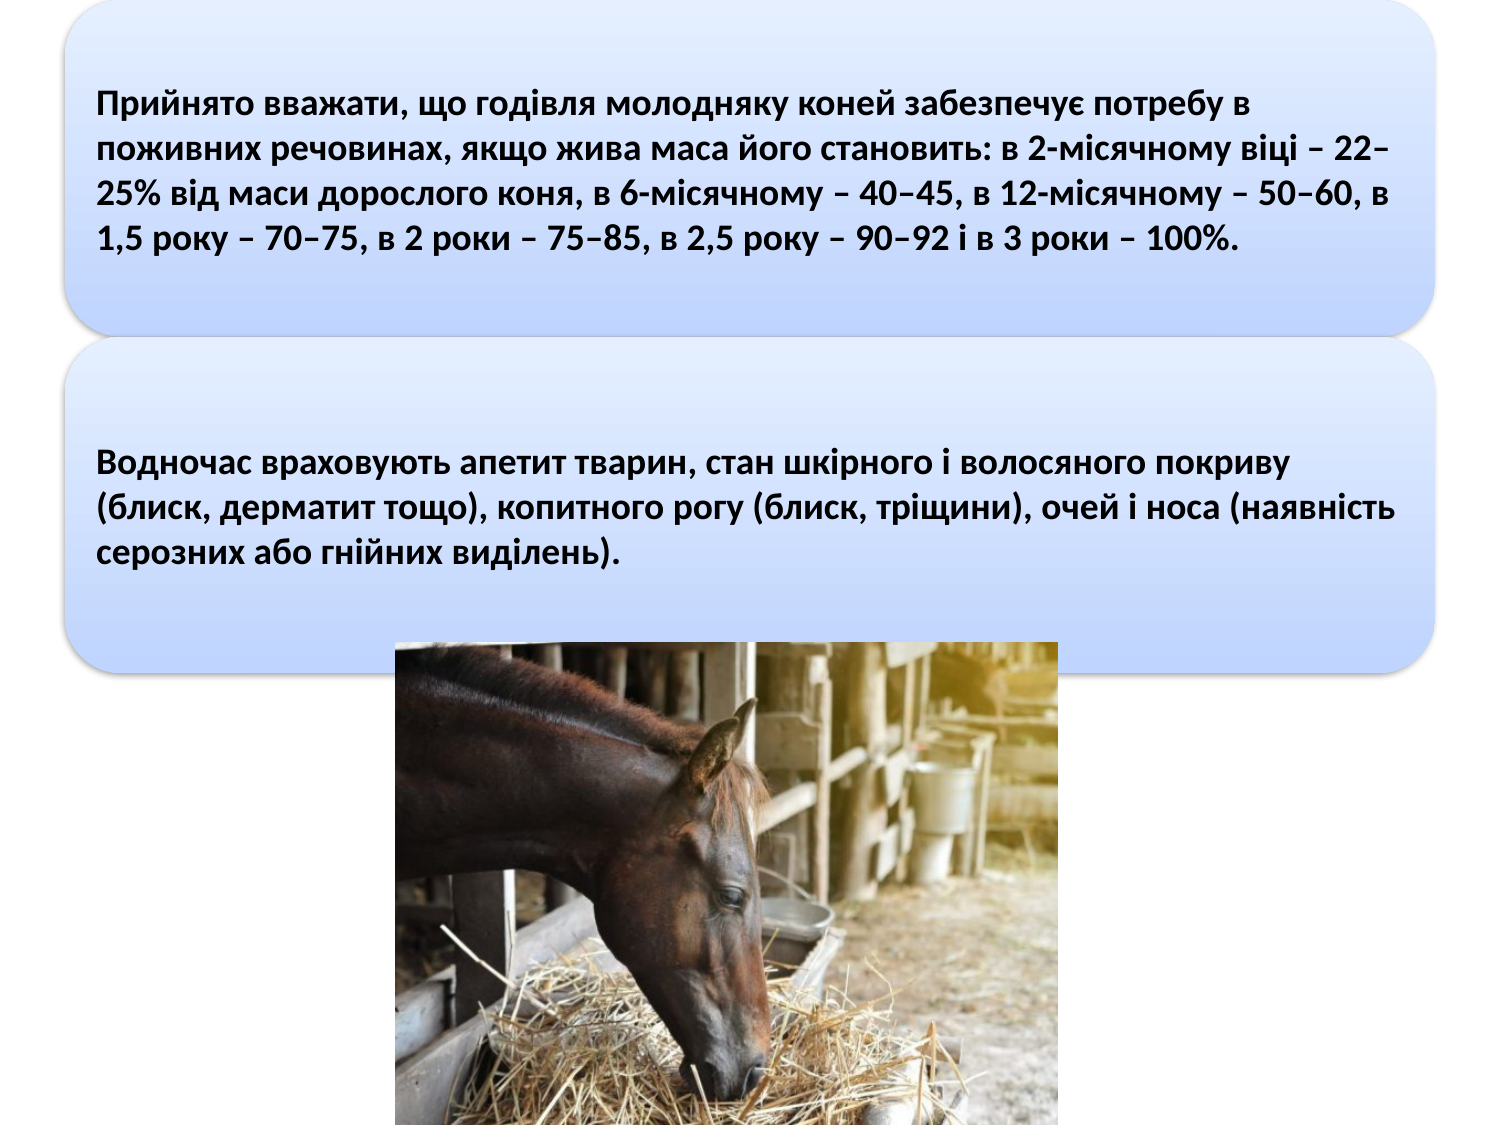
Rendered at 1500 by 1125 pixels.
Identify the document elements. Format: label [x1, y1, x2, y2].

text_box [64, 0, 1436, 674]
picture [395, 641, 1058, 1125]
